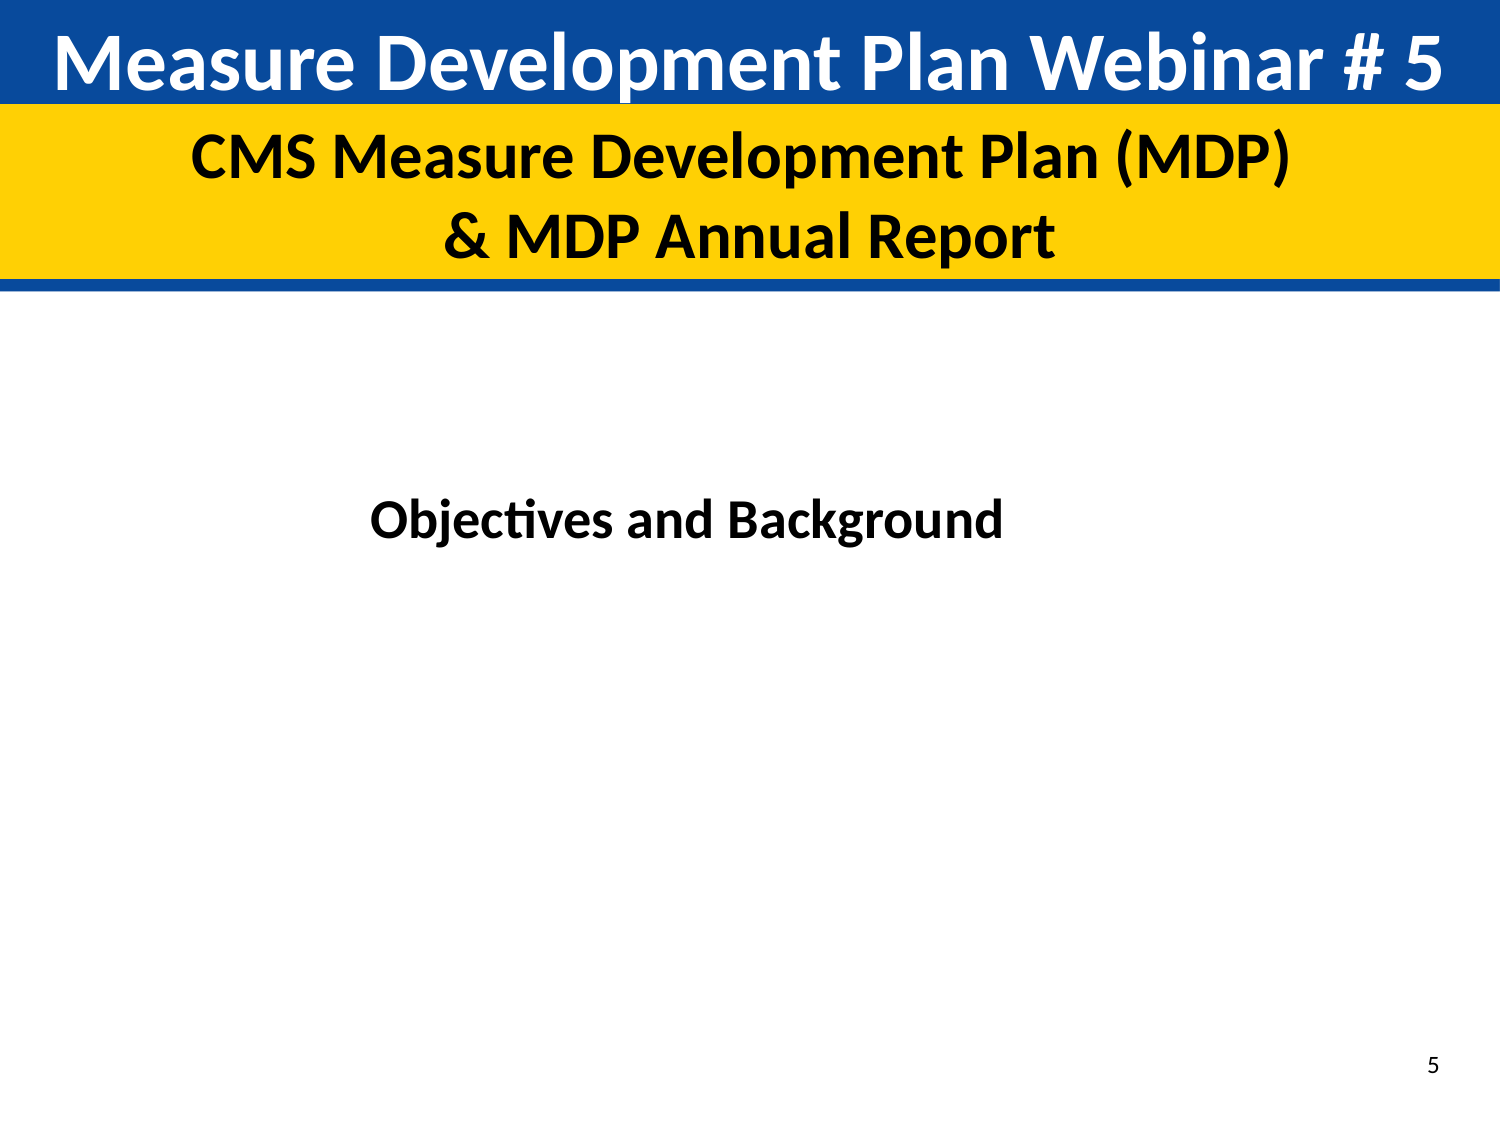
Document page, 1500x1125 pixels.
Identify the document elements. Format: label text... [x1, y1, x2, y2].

text_box Objectives and Background [287, 474, 1088, 558]
text_box CMS Measure Development Plan (MDP) & MDP Annual Report [0, 117, 1500, 279]
title Measure Development Plan Webinar # 5 [0, 0, 1500, 104]
